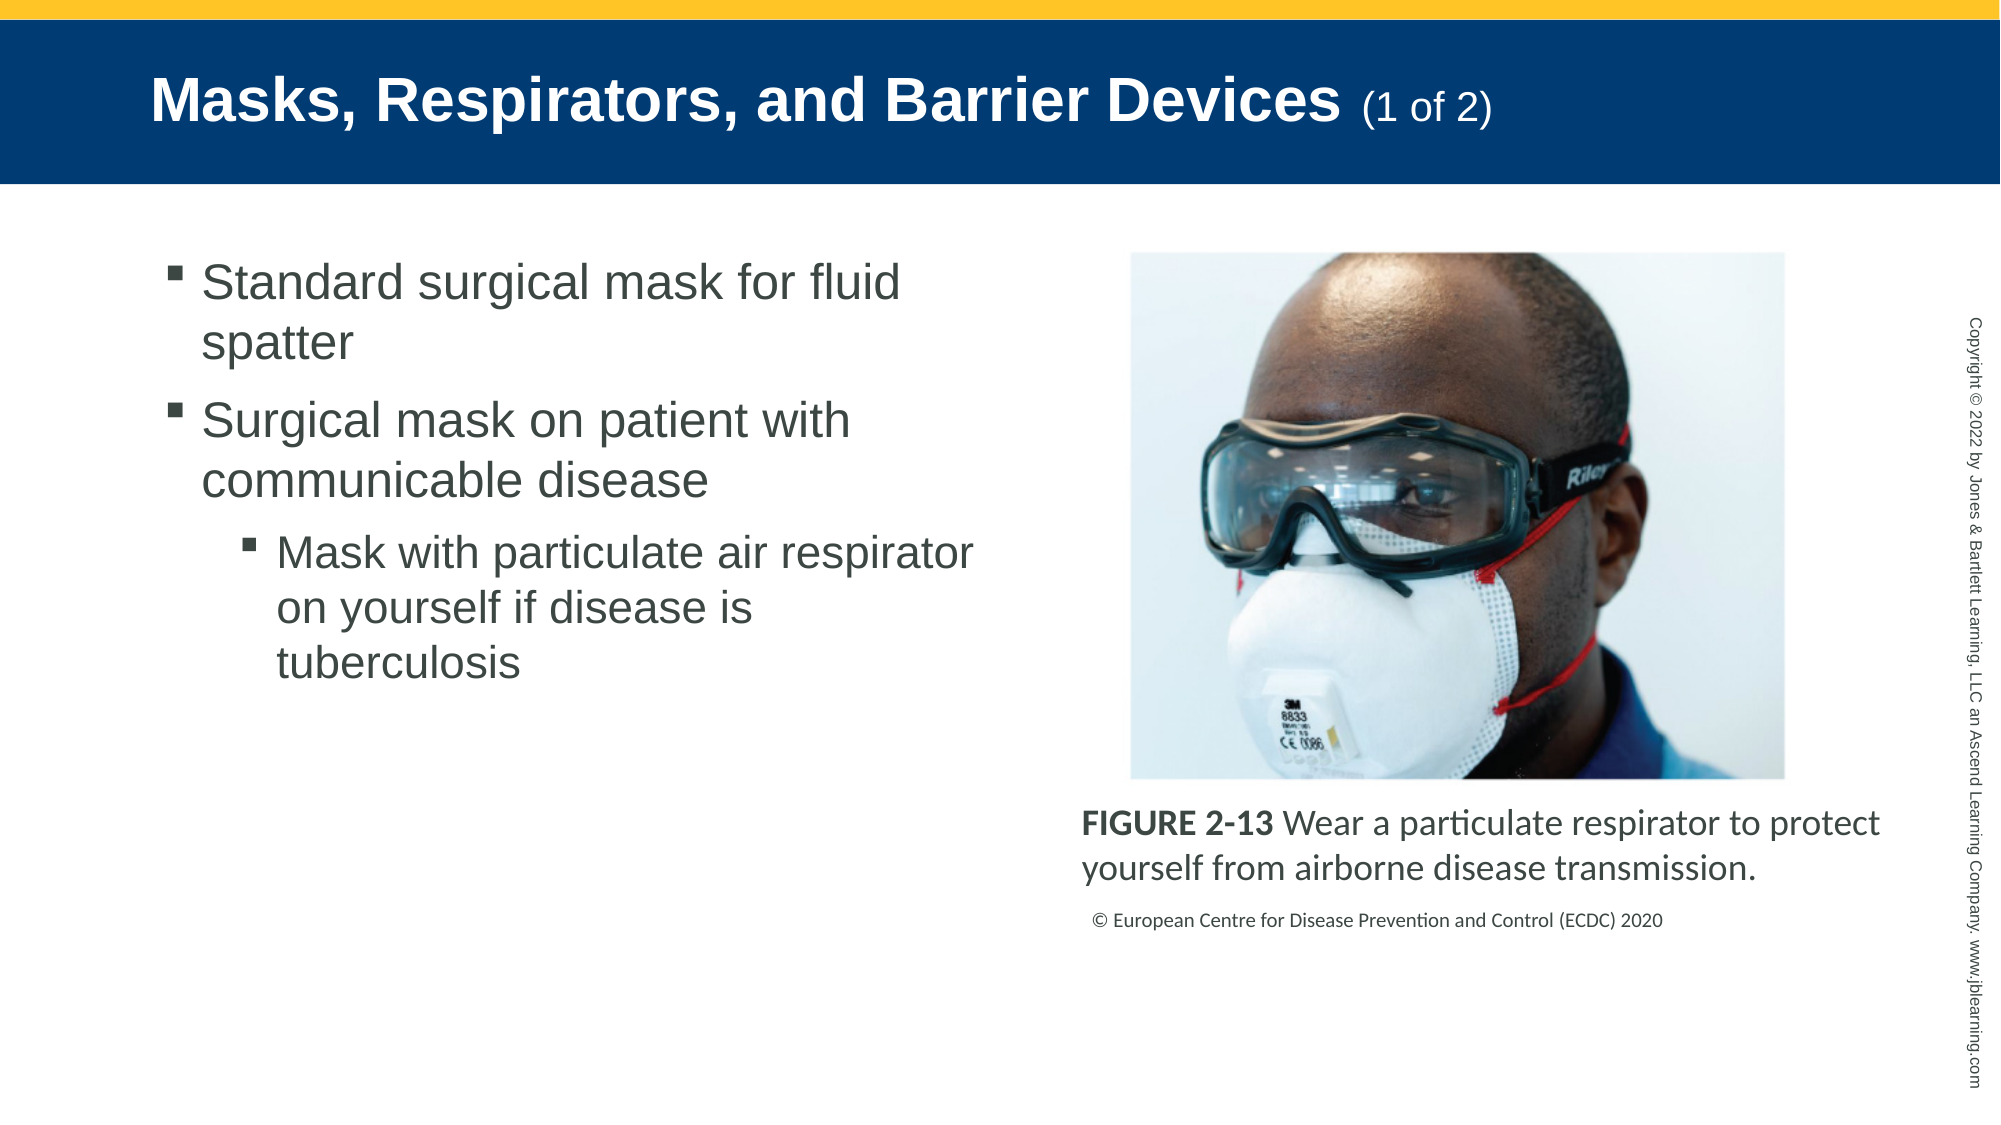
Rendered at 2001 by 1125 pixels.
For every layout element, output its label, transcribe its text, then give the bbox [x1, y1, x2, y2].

text_box © European Centre for Disease Prevention and Control (ECDC) 2020 [1076, 899, 1683, 940]
title Masks, Respirators, and Barrier Devices (1 of 2) [0, 19, 2000, 185]
text_box FIGURE 2-13 Wear a particulate respirator to protect yourself from airborne disease transmission. [1067, 790, 1908, 896]
picture [1122, 248, 1791, 786]
list Standard surgical mask for fluid spatter Surgical mask on patient with communicable disease Mask with particulate air respirator on yourself if disease is tuberculosis [148, 242, 1016, 1030]
